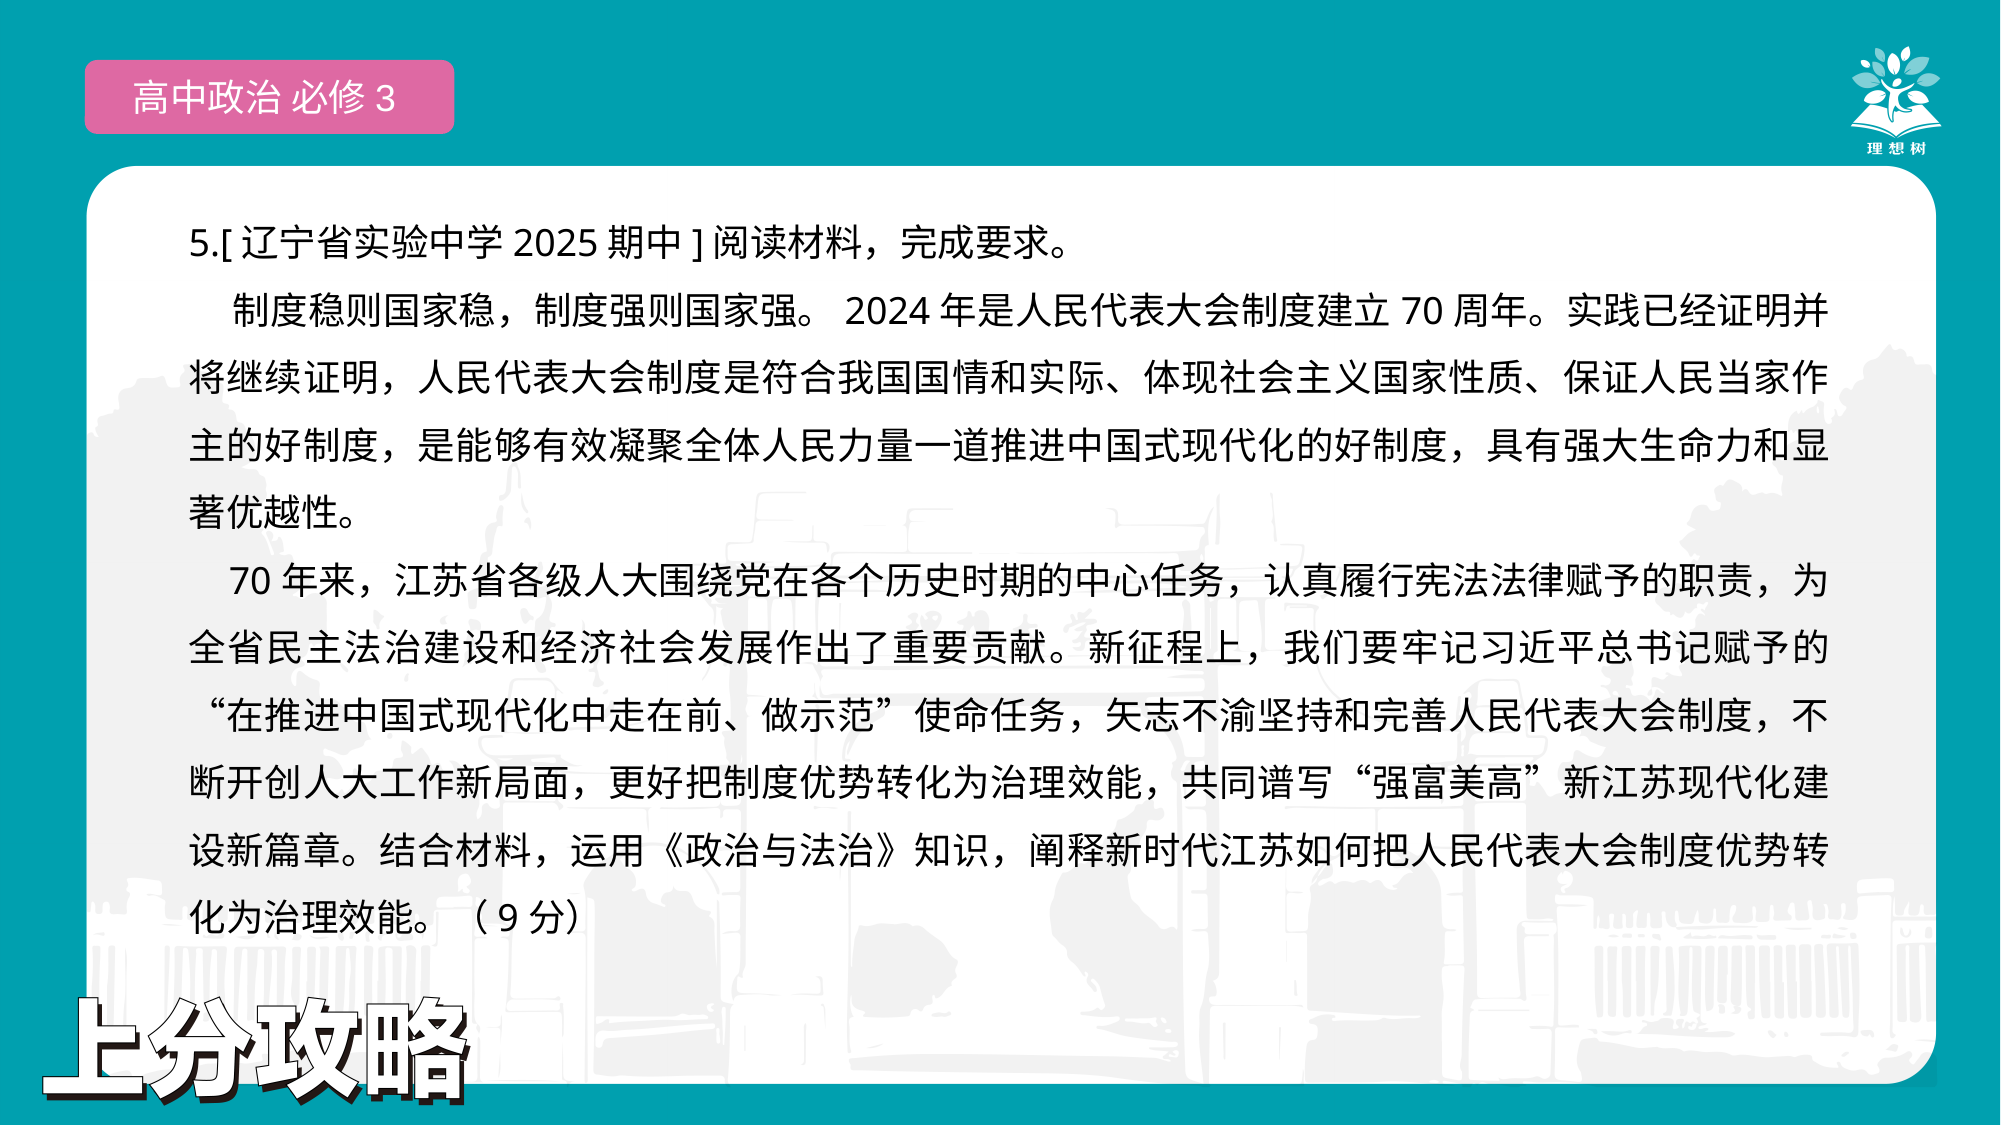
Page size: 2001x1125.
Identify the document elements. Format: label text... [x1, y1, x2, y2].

text_box 5.[辽宁省实验中学2025期中]阅读材料，完成要求。 制度稳则国家稳，制度强则国家强。2024年是人民代表大会制度建立70周年。实践已经证明并将继续证明，人民代表大会制度是符合我国国情和实际、体现社会主义国家性质、保证人民当家作主的好制度，是能够有效凝聚全体人民力量一道推进中国式现代化的好制度，具有强大生命力和显著优越性。 70年来，江苏省各级人大围绕党在各个历史时期的中心任务，认真履行宪法法律赋予的职责，为全省民主法治建设和经济社会发展作出了重要贡献。新征程上，我们要牢记习近平总书记赋予的“在推进中国式现代化中走在前、做示范”使命任务，矢志不渝坚持和完善人民代表大会制度，不断开创人大工作新局面，更好把制度优势转化为治理效能，共同谱写“强富美高”新江苏现代化建设新篇章。结合材料，运用《政治与法治》知识，阐释新时代江苏如何把人民代表大会制度优势转化为治理效能。（9分） [173, 189, 1845, 798]
picture [0, 0, 2001, 1125]
text_box 高中政治 必修3 [83, 58, 456, 135]
